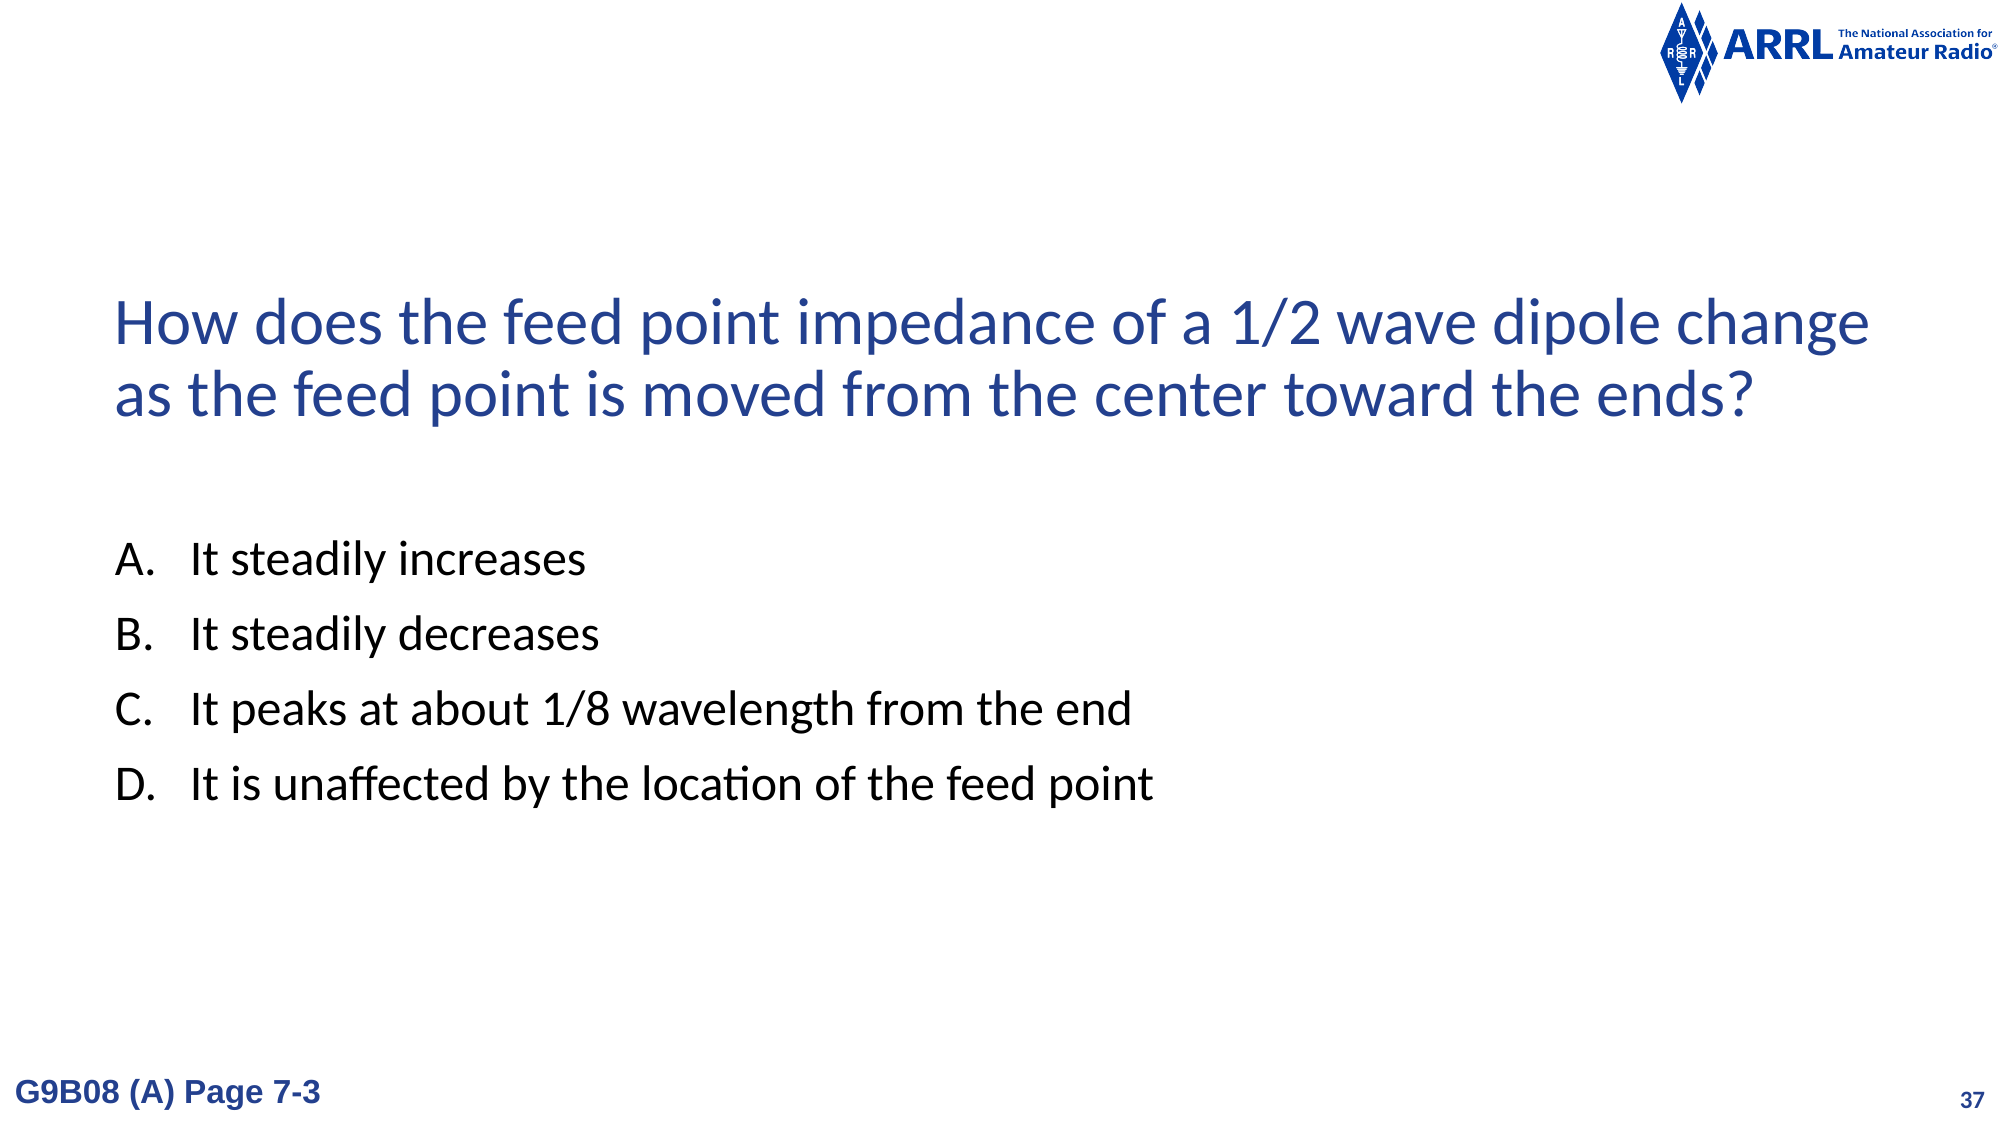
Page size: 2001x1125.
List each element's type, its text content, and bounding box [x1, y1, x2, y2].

list It steadily increases It steadily decreases It peaks at about 1/8 wavelength from the end It is unaffected by the location of the feed point [99, 525, 1900, 1005]
title How does the feed point impedance of a 1/2 wave dipole change as the feed point is moved from the center toward the ends? [99, 249, 1900, 468]
picture [1658, 0, 1999, 106]
text_box 37 [1875, 1076, 2000, 1121]
text_box G9B08 (A) Page 7-3 [0, 1062, 1313, 1118]
